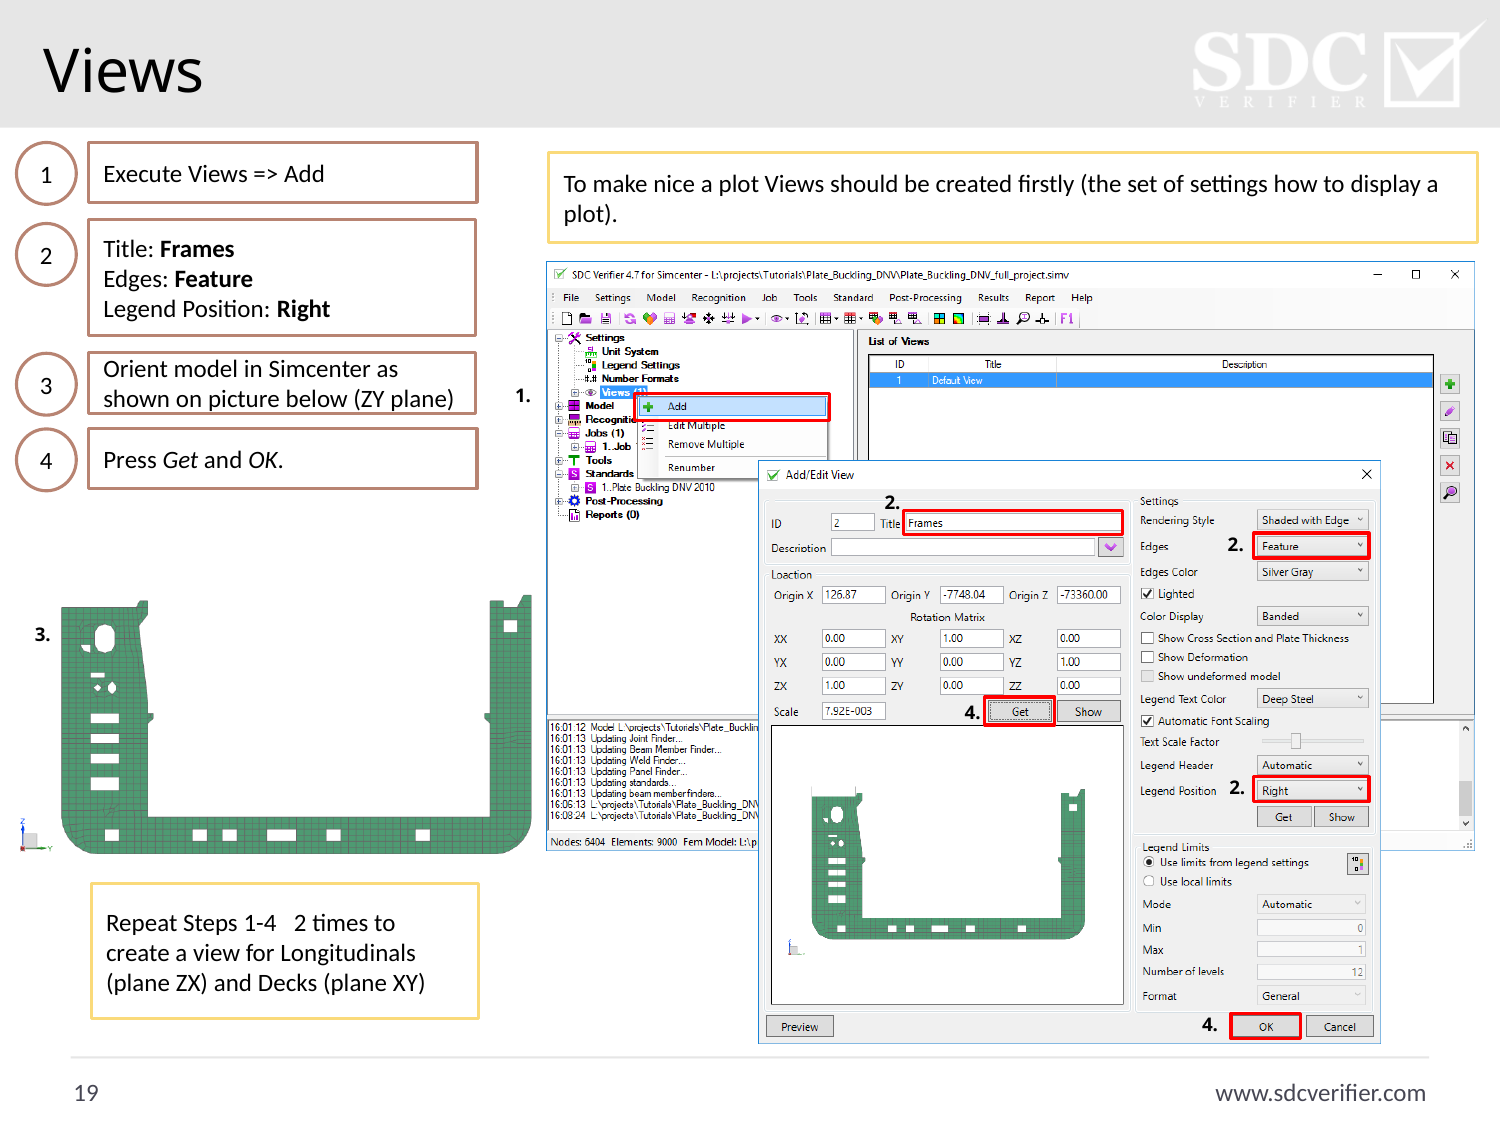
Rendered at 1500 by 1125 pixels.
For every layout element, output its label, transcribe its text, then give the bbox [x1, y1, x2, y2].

title Views [29, 24, 1478, 113]
picture [0, 0, 1500, 1125]
text_box 4 [14, 427, 78, 493]
text_box 1 [14, 140, 78, 206]
text_box Execute Views => Add [87, 141, 479, 204]
text_box 3 [14, 351, 78, 417]
footer www.sdcverifier.com [1200, 1072, 1443, 1111]
slide_number 19 [58, 1073, 163, 1109]
text_box 2 [14, 221, 78, 287]
text_box Title: Frames Edges: Feature Legend Position: Right [87, 218, 477, 337]
text_box To make nice a plot Views should be created firstly (the set of settings how to display a plot). [547, 151, 1479, 244]
text_box Orient model in Simcenter as shown on picture below (ZY plane) [87, 351, 477, 415]
text_box Press Get and OK. [87, 427, 479, 490]
text_box Repeat Steps 1-4 2 times to create a view for Longitudinals (plane ZX) and Decks (plane XY) [90, 882, 480, 1020]
text_box 1. [500, 376, 540, 414]
